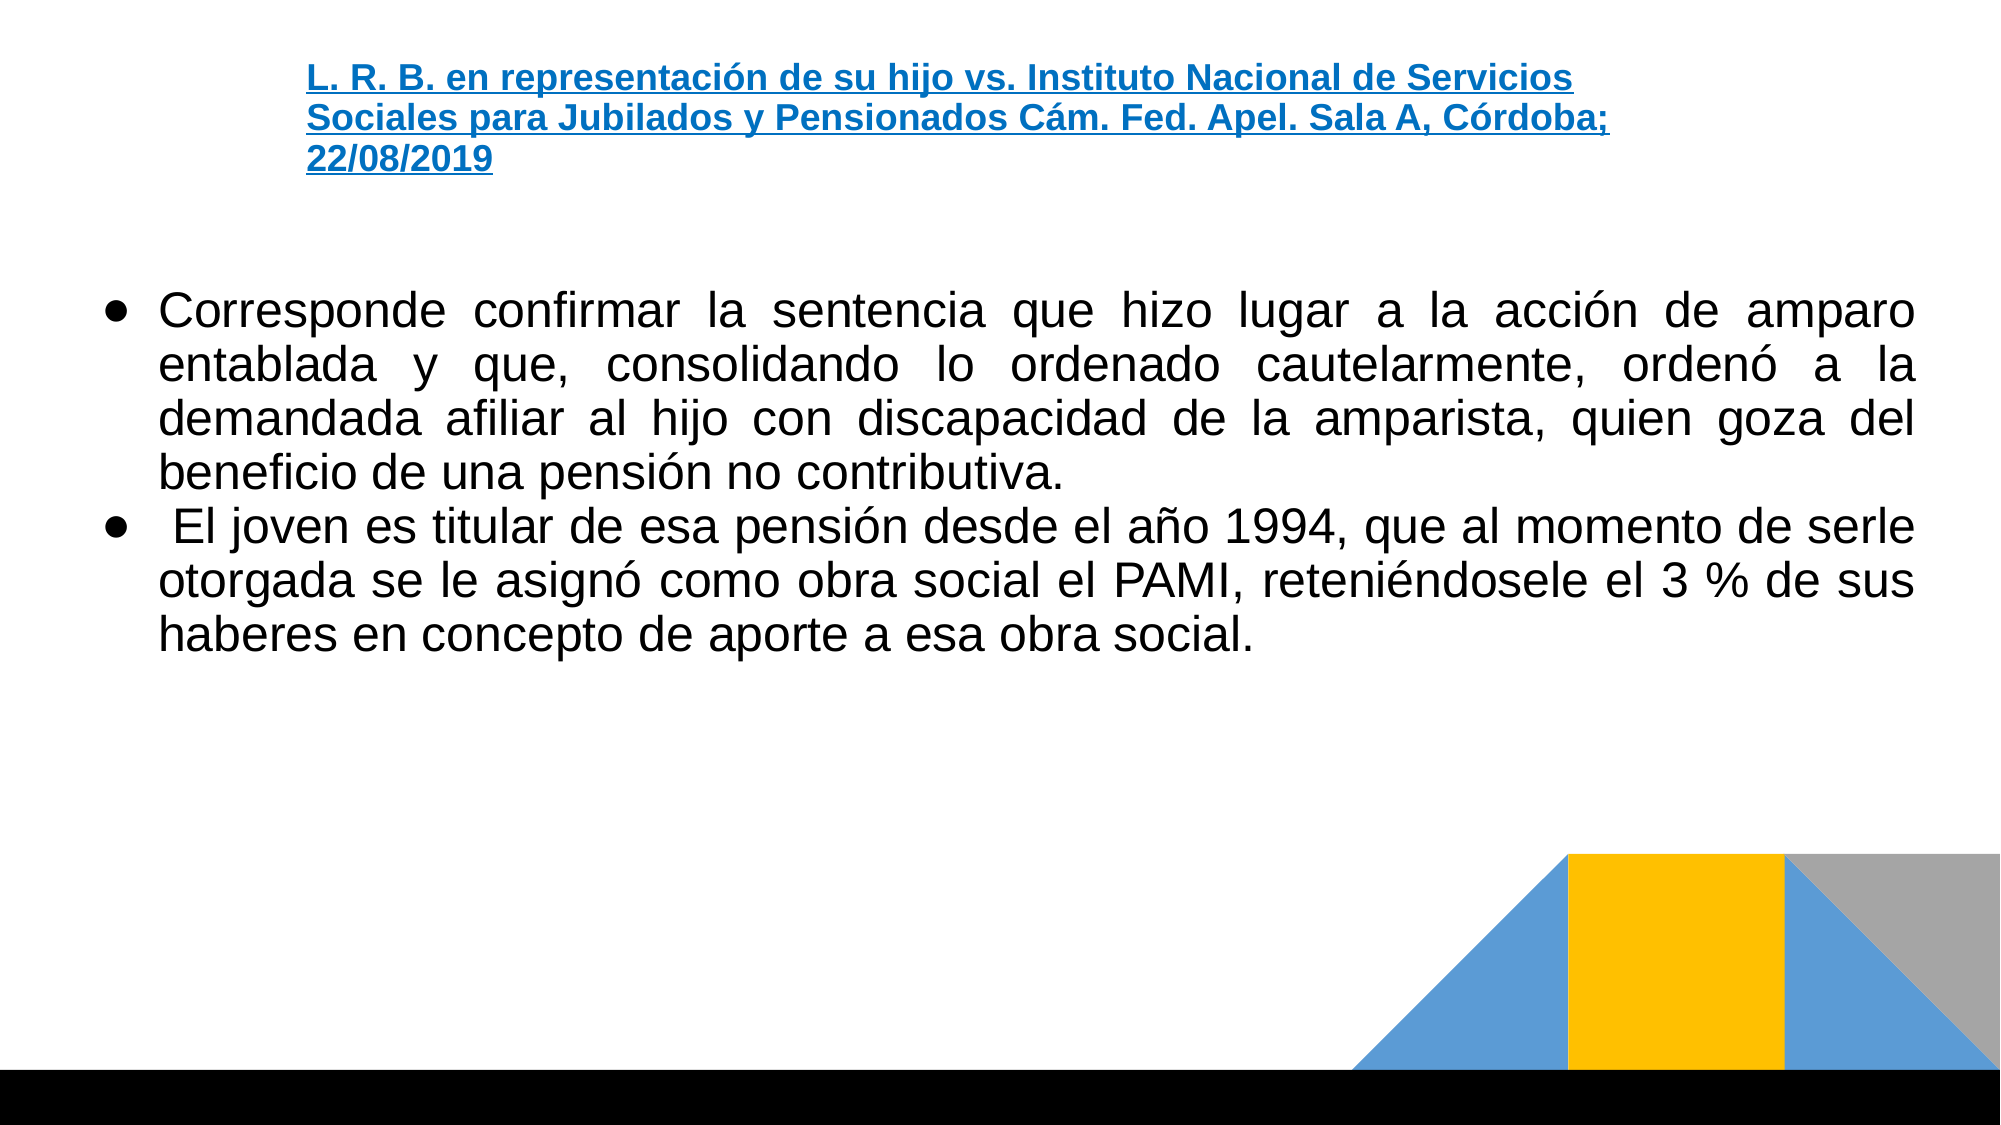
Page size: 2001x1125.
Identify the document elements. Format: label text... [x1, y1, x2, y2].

title L. R. B. en representación de su hijo vs. Instituto Nacional de Servicios Sociales para Jubilados y Pensionados Cám. Fed. Apel. Sala A, Córdoba; 22/08/2019 [291, 42, 1689, 176]
list Corresponde confirmar la sentencia que hizo lugar a la acción de amparo entablada y que, consolidando lo ordenado cautelarmente, ordenó a la demandada afiliar al hijo con discapacidad de la amparista, quien goza del beneficio de una pensión no contributiva. El joven es titular de esa pensión desde el año 1994, que al momento de serle otorgada se le asignó como obra social el PAMI, reteniéndosele el 3 % de sus haberes en concepto de aporte a esa obra social. [68, 268, 1932, 1000]
